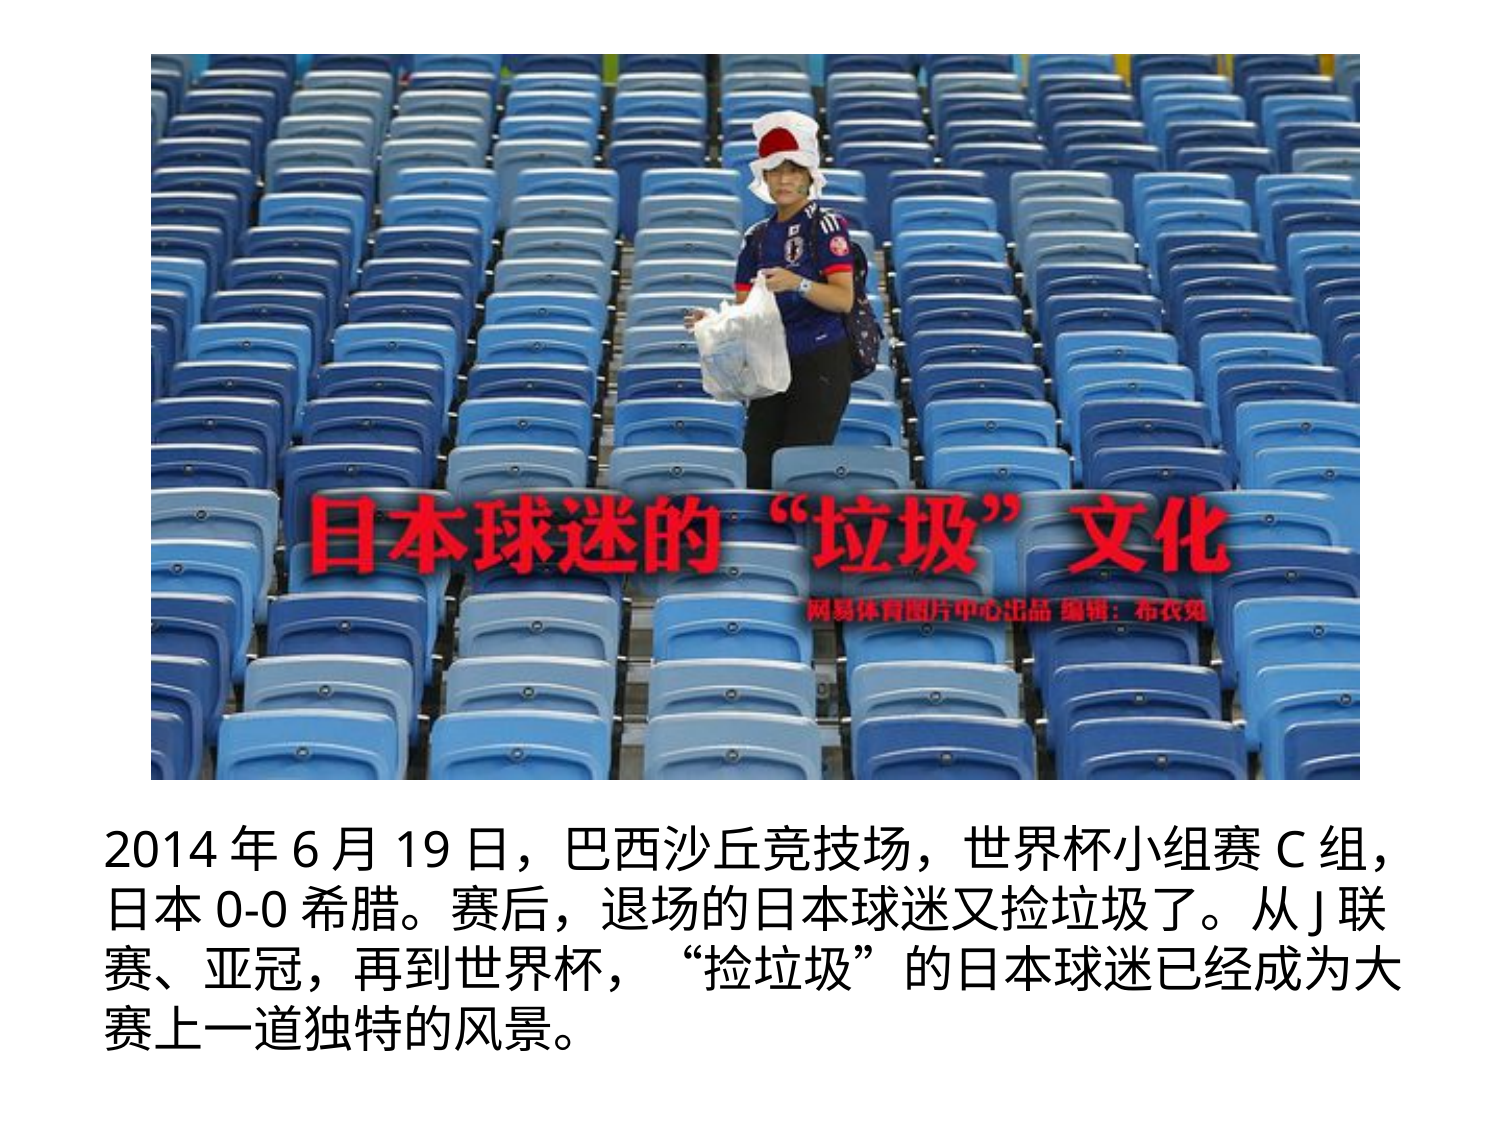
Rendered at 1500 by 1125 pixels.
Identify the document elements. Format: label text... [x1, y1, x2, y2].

picture [151, 54, 1361, 780]
text_box 2014年6月19日，巴西沙丘竞技场，世界杯小组赛C组，日本0-0希腊。赛后，退场的日本球迷又捡垃圾了。从J联赛、亚冠，再到世界杯，“捡垃圾”的日本球迷已经成为大赛上一道独特的风景。 [88, 810, 1447, 1066]
